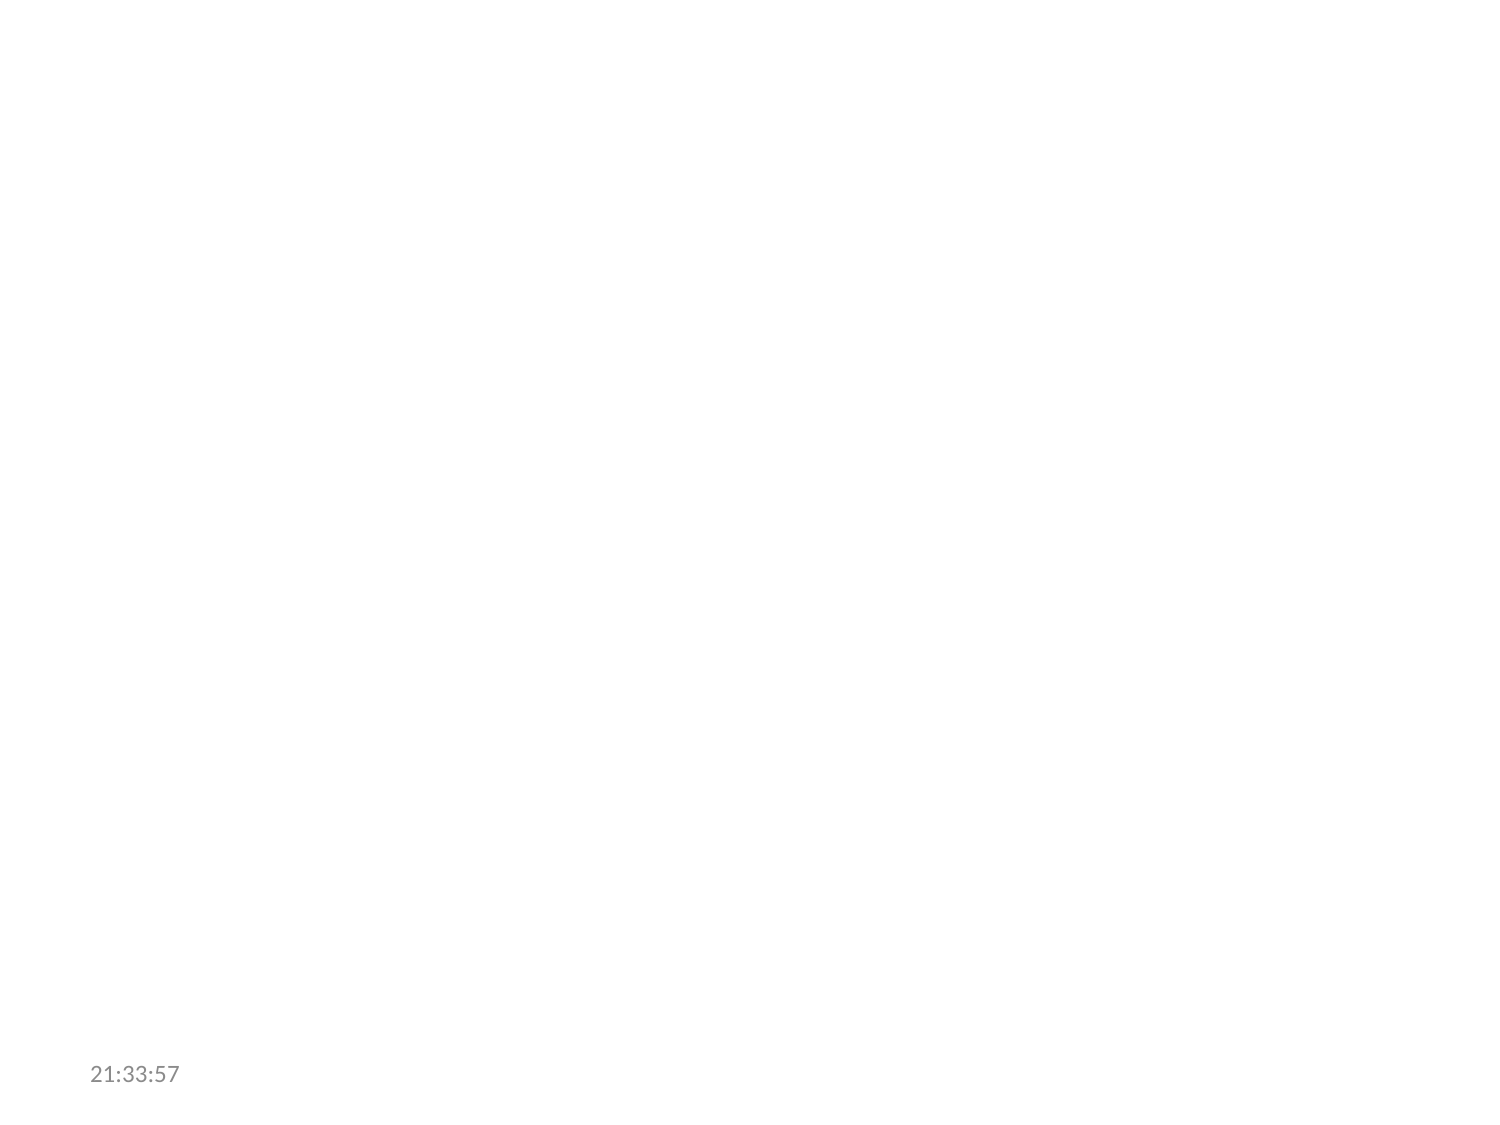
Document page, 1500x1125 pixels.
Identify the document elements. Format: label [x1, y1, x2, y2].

slide_number [75, 1042, 425, 1103]
